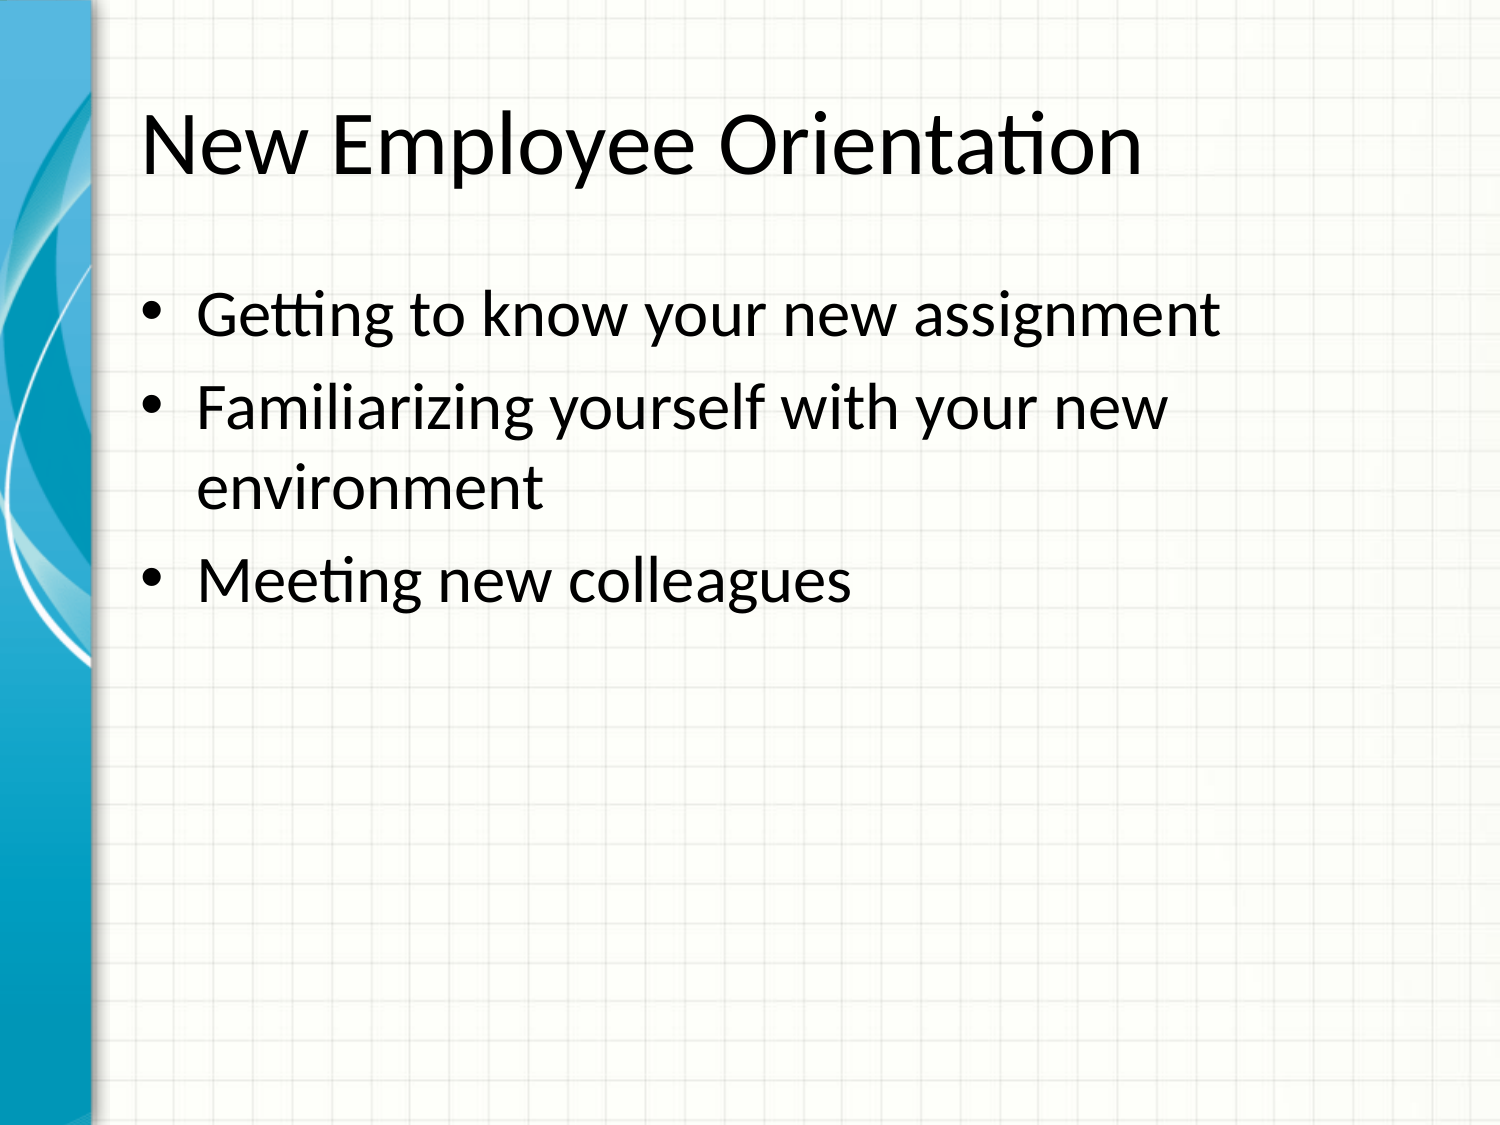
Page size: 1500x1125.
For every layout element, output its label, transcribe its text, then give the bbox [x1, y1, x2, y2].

title New Employee Orientation [125, 44, 1450, 232]
picture [0, 0, 1500, 1125]
list Getting to know your new assignment Familiarizing yourself with your new environment Meeting new colleagues [125, 261, 1450, 967]
